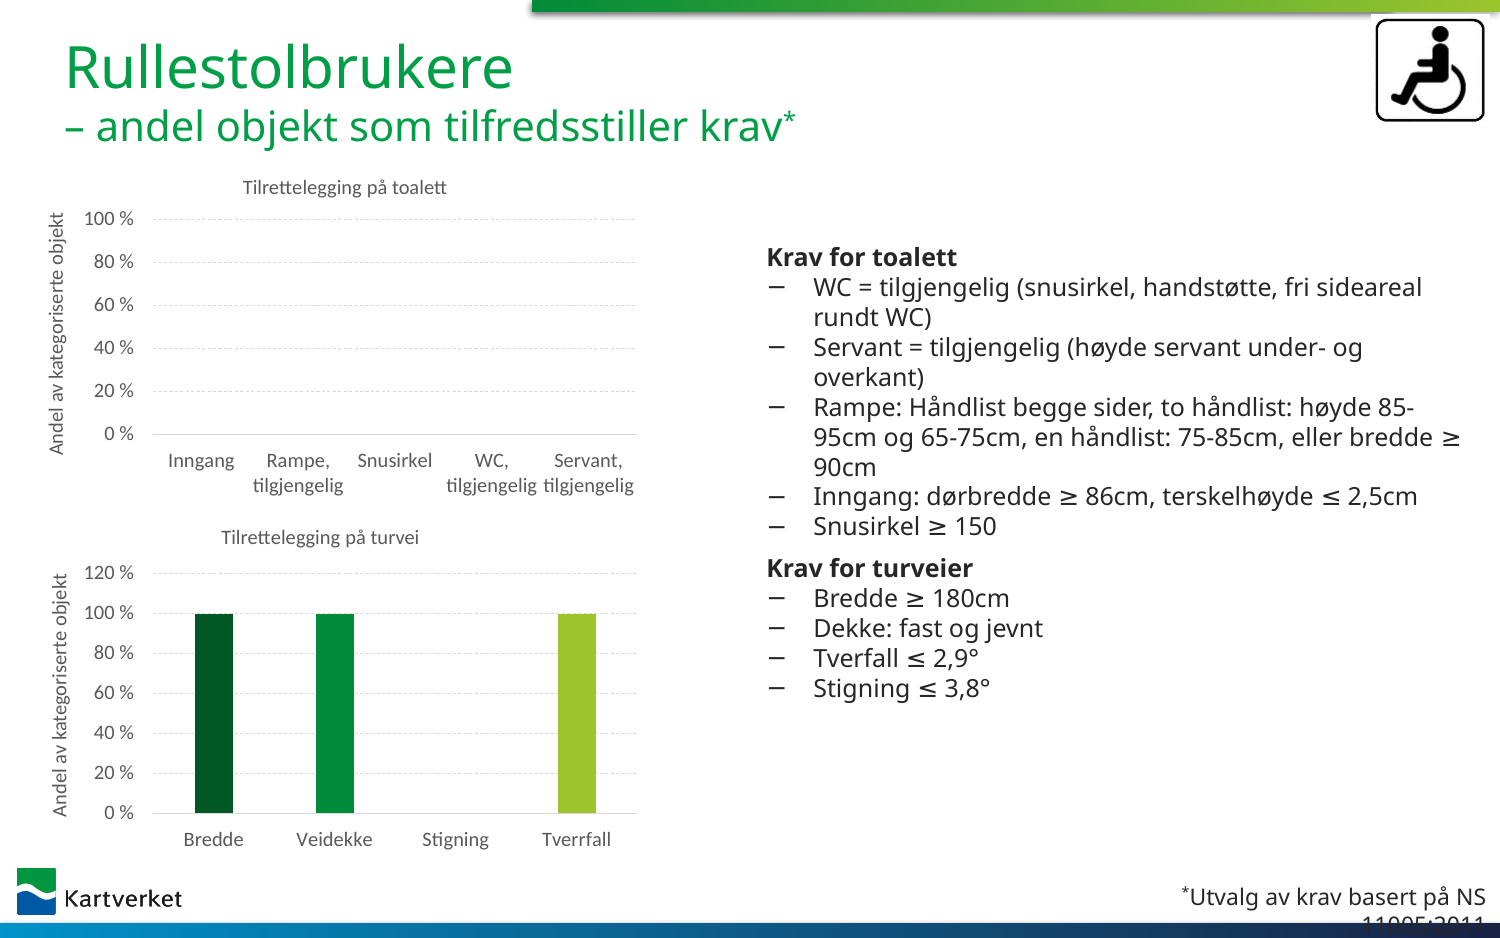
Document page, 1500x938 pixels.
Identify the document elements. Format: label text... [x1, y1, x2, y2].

picture [41, 166, 650, 505]
text_box Rullestolbrukere – andel objekt som tilfredsstiller krav* [49, 14, 1431, 158]
picture [41, 520, 650, 859]
text_box *Utvalg av krav basert på NS 11005:2011 [1068, 873, 1500, 938]
picture [1371, 13, 1491, 127]
text_box Krav for toalett WC = tilgjengelig (snusirkel, handstøtte, fri sideareal rundt WC) Servant = tilgjengelig (høyde servant under- og overkant) Rampe: Håndlist begge sider, to håndlist: høyde 85-95cm og 65-75cm, en håndlist: 75-85cm, eller bredde ≥ 90cm Inngang: dørbredde ≥ 86cm, terskelhøyde ≤ 2,5cm Snusirkel ≥ 150 [751, 234, 1483, 545]
text_box Krav for turveier Bredde ≥ 180cm Dekke: fast og jevnt Tverfall ≤ 2,9° Stigning ≤ 3,8° [751, 545, 1483, 710]
